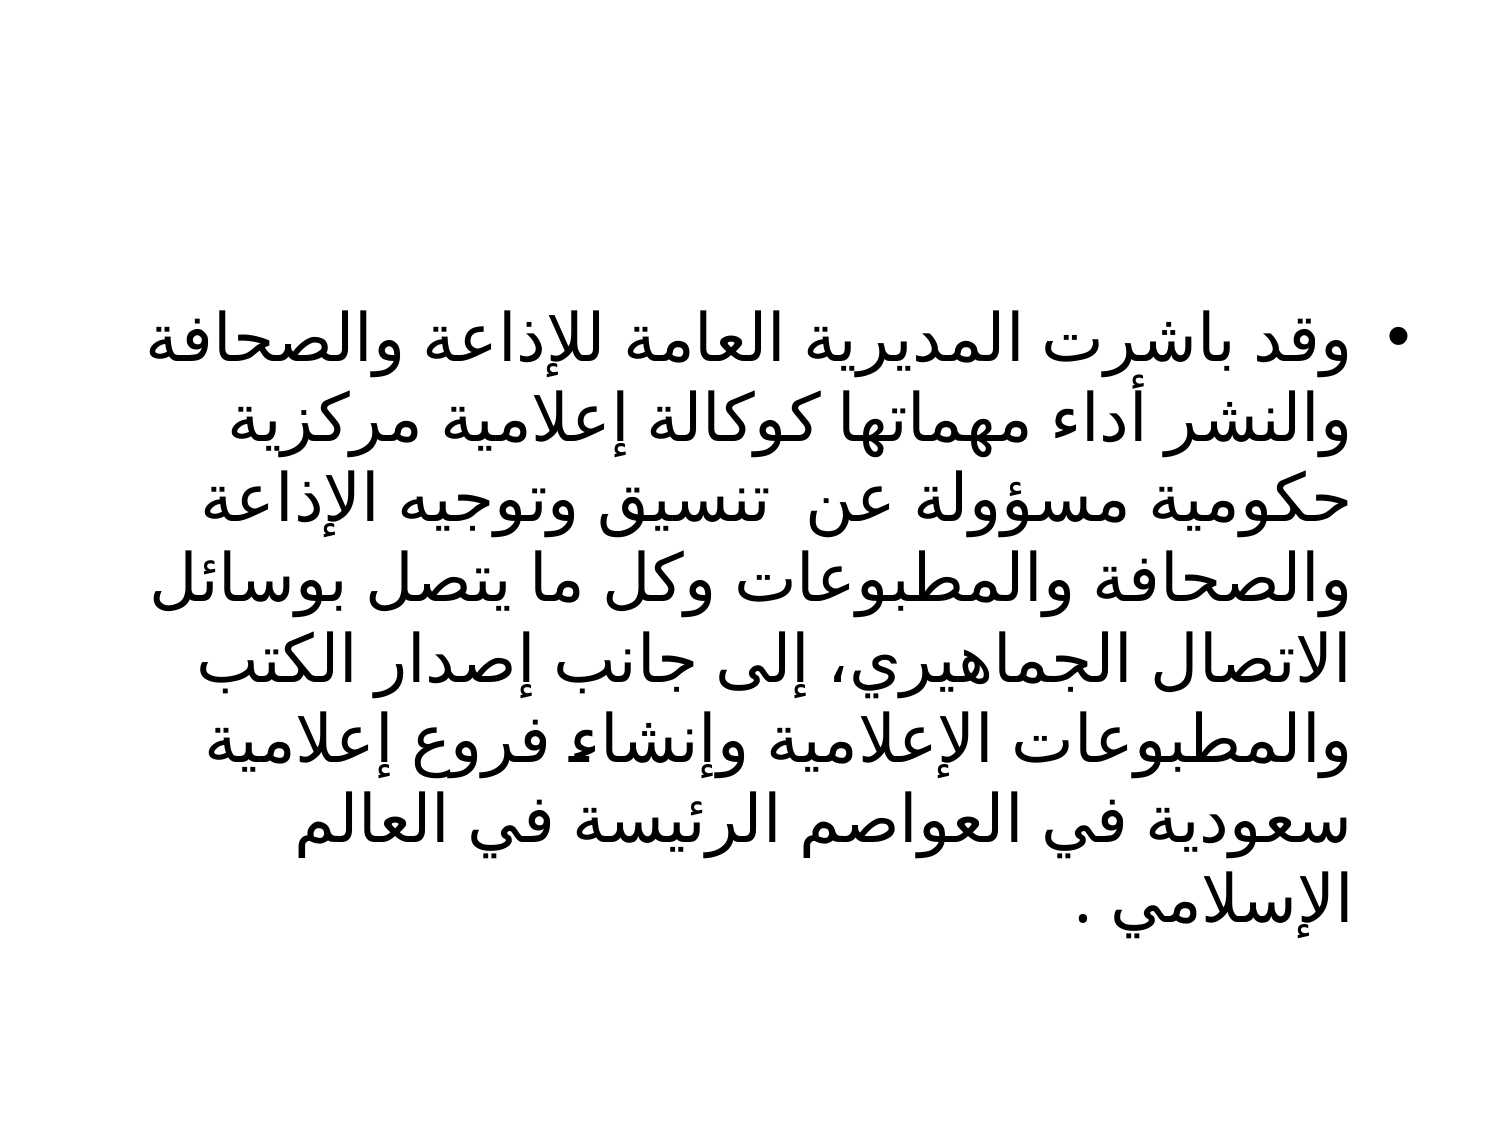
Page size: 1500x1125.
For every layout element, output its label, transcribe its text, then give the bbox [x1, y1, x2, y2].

list وقد باشرت المديرية العامة للإذاعة والصحافة والنشر أداء مهماتها كوكالة إعلامية مركزية حكومية مسؤولة عن تنسيق وتوجيه الإذاعة والصحافة والمطبوعات وكل ما يتصل بوسائل الاتصال الجماهيري، إلى جانب إصدار الكتب والمطبوعات الإعلامية وإنشاء فروع إعلامية سعودية في العواصم الرئيسة في العالم الإسلامي . [75, 287, 1425, 1025]
